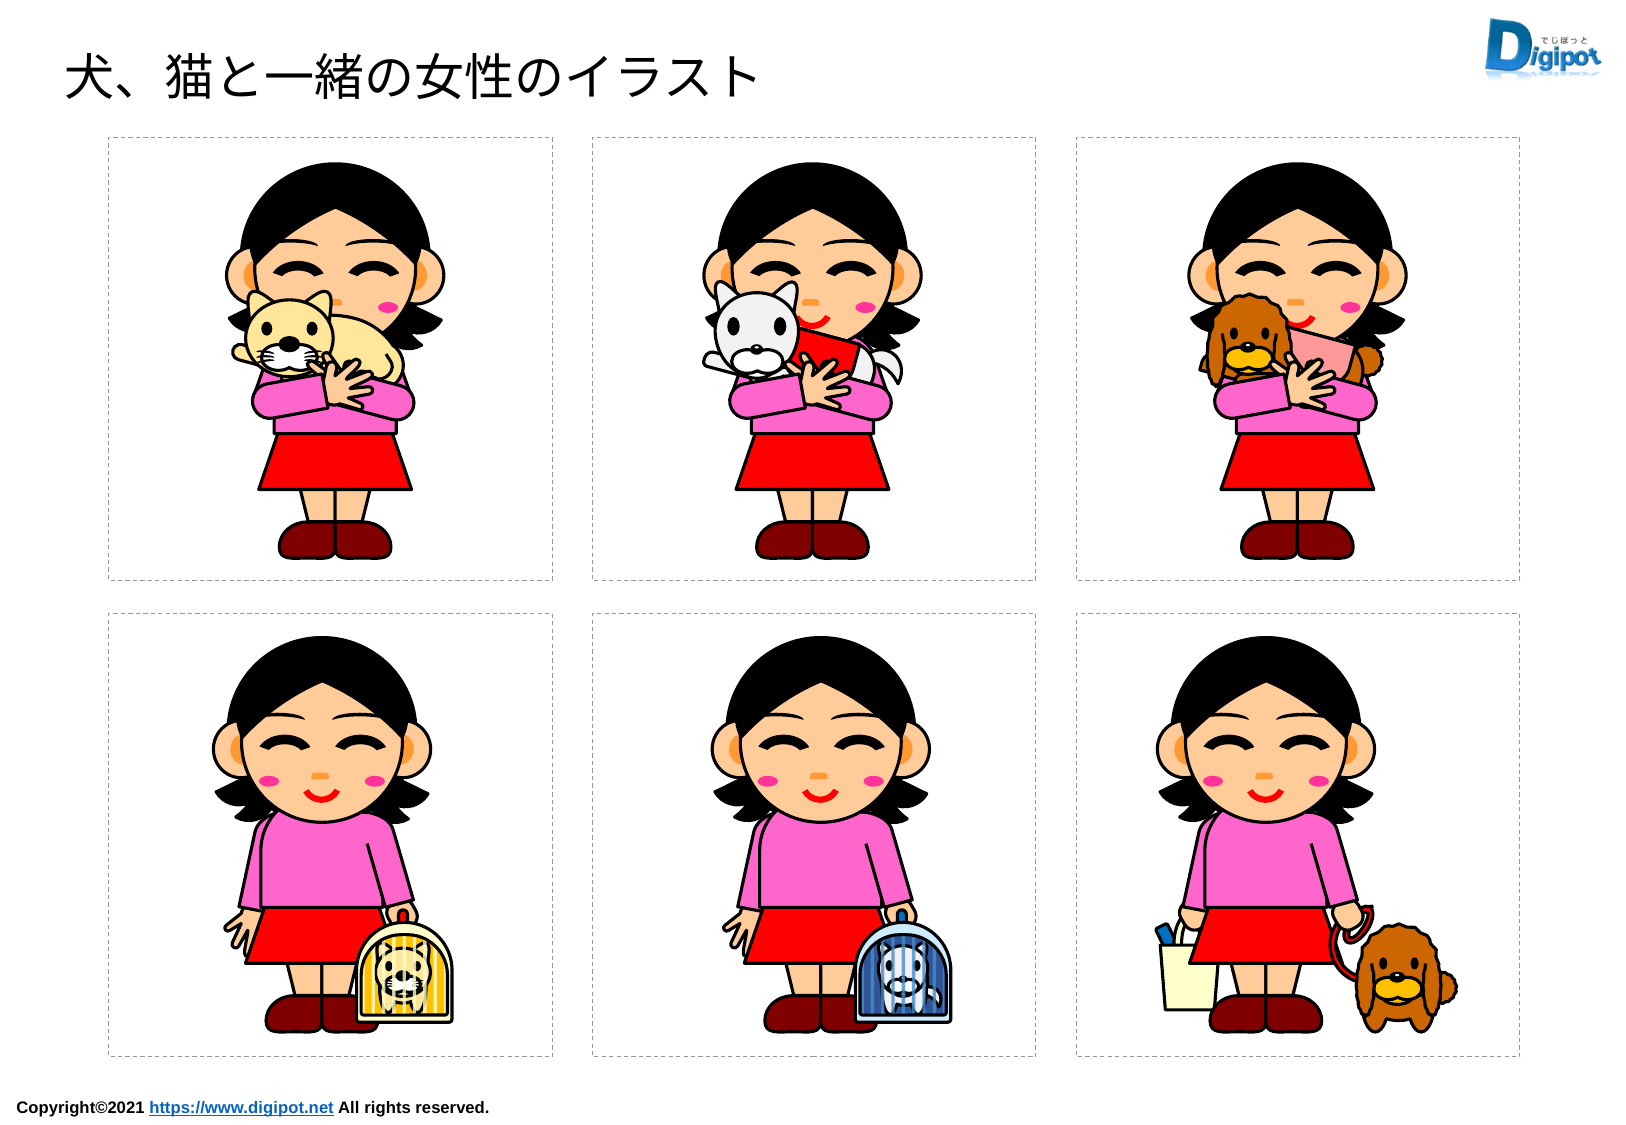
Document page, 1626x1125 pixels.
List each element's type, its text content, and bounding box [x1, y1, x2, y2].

text_box 犬、猫と一緒の女性のイラスト [49, 38, 779, 113]
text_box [1188, 163, 1407, 559]
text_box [703, 163, 922, 559]
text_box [1157, 637, 1457, 1033]
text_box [712, 637, 951, 1033]
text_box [213, 637, 452, 1033]
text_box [226, 163, 444, 559]
picture [1485, 18, 1602, 82]
